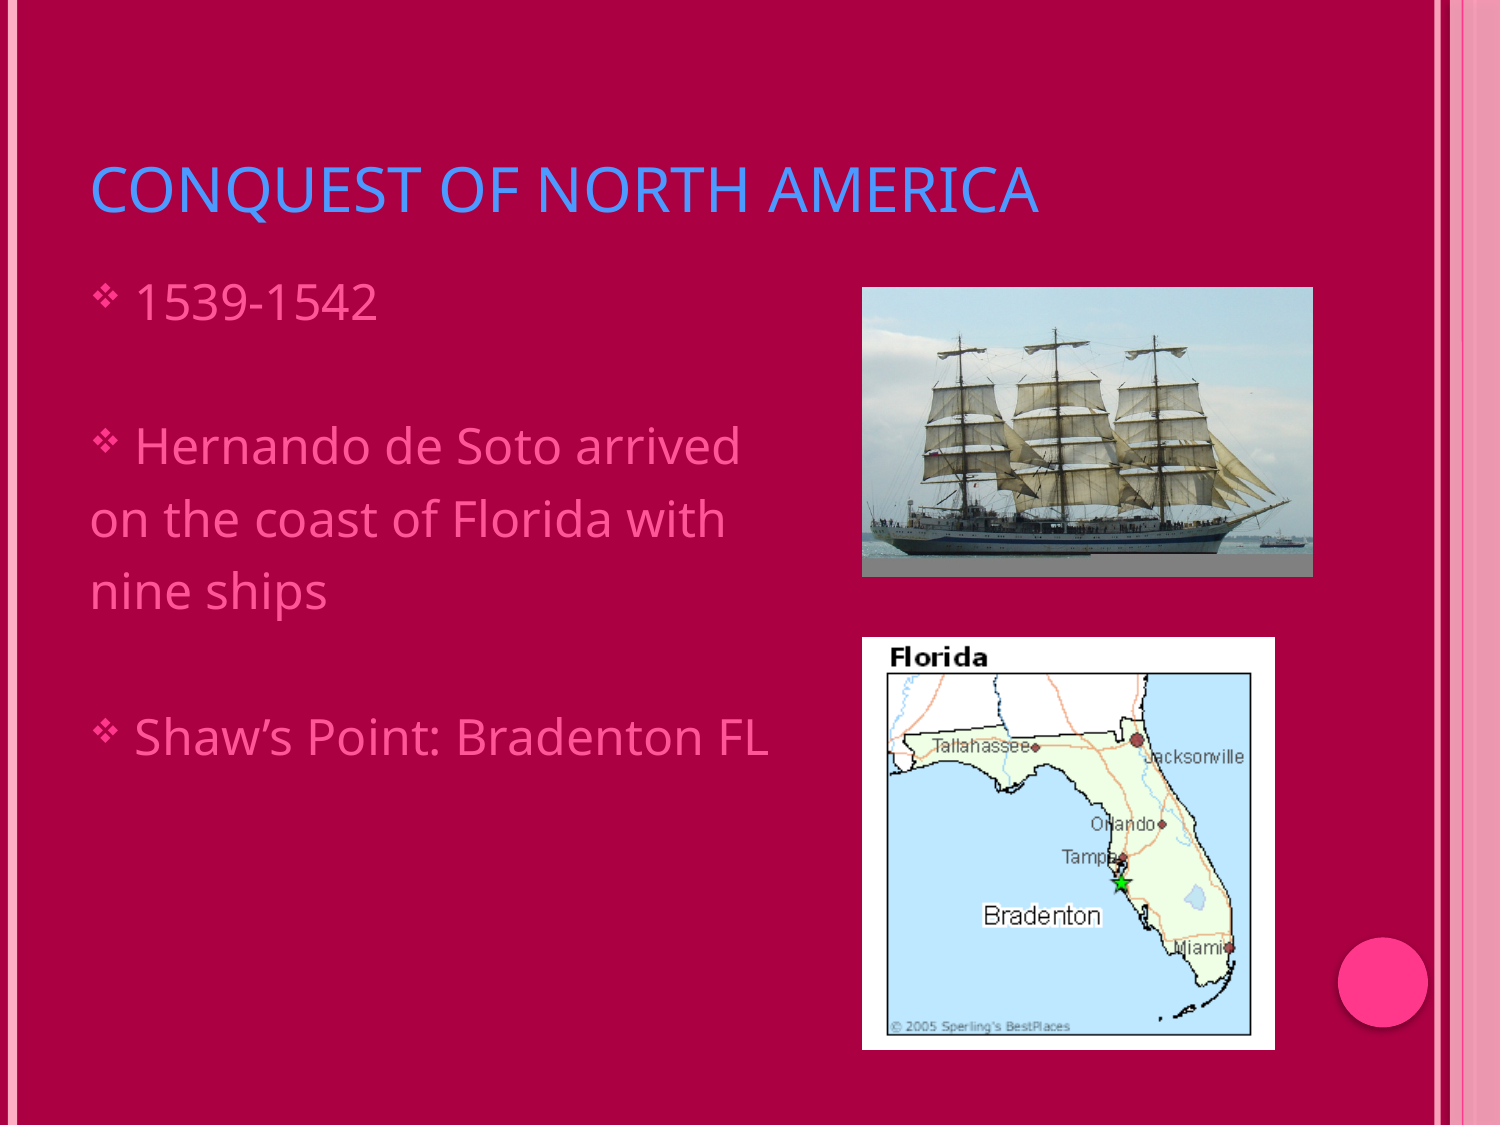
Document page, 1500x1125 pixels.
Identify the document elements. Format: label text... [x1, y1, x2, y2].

picture [861, 636, 1276, 1051]
picture [861, 286, 1313, 578]
title Conquest of North America [75, 45, 1300, 233]
list 1539-1542 Hernando de Soto arrived on the coast of Florida with nine ships Shaw’s Point: Bradenton FL [75, 262, 1300, 1062]
